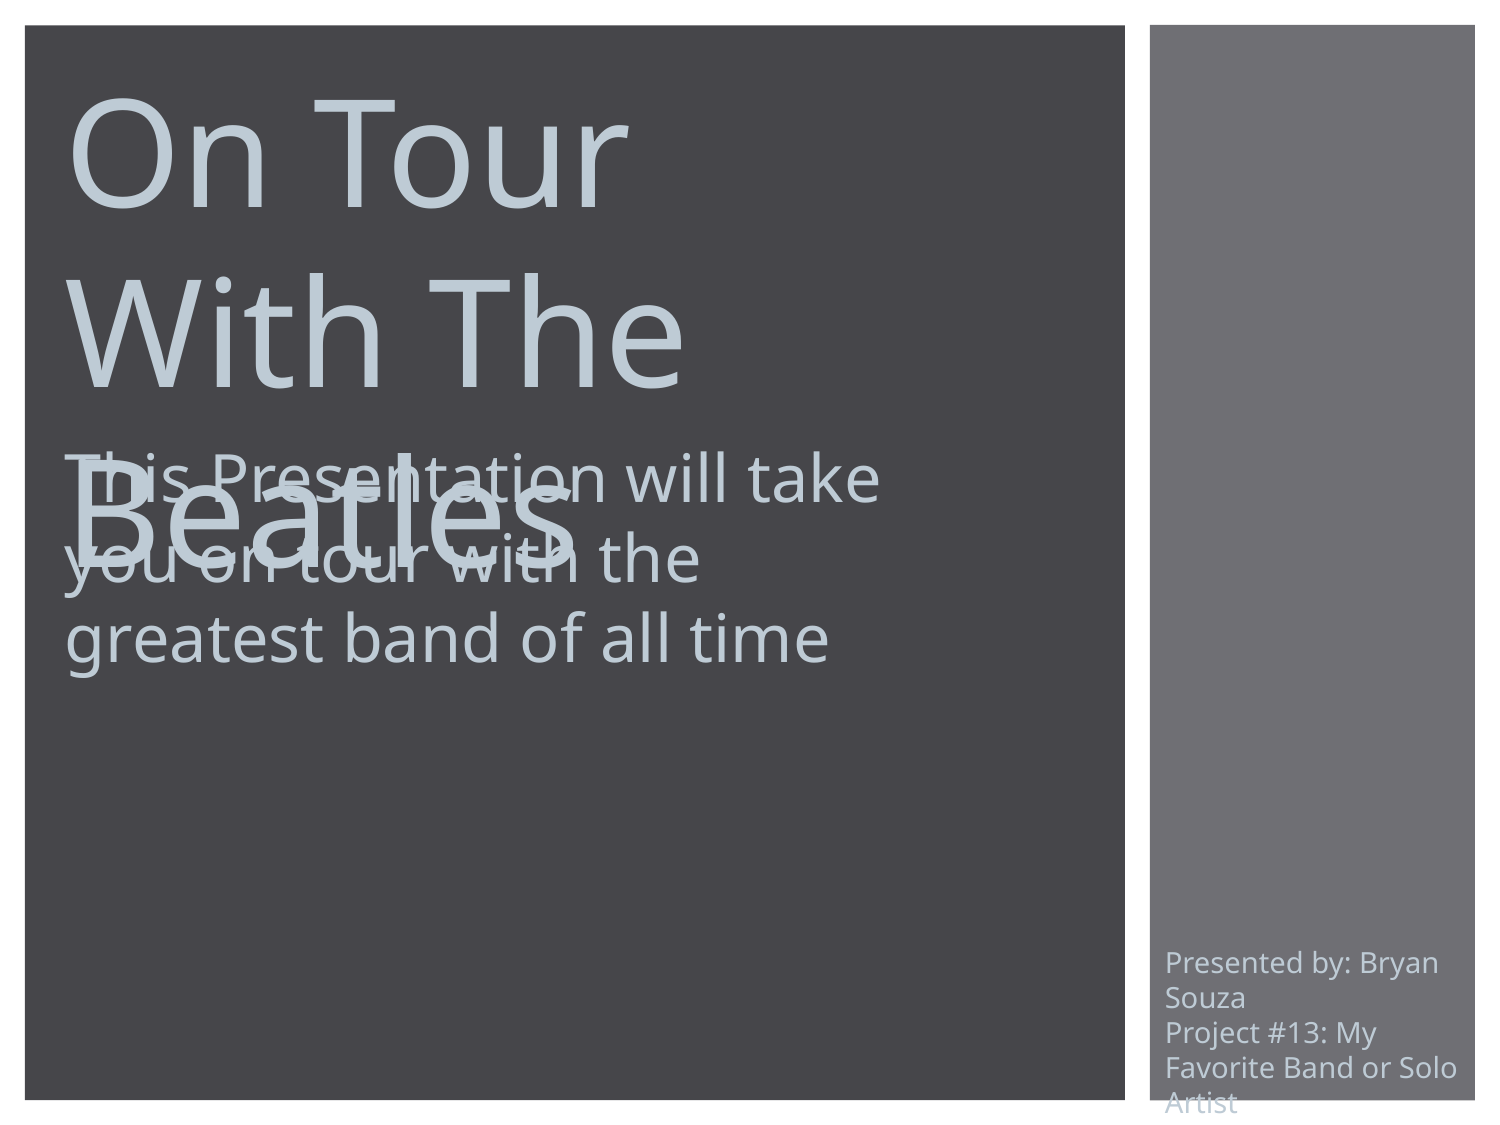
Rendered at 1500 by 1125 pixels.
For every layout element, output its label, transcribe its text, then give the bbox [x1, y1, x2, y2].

text_box On Tour With The Beatles [50, 49, 900, 428]
text_box This Presentation will take you on tour with the greatest band of all time [50, 428, 900, 684]
text_box Presented by: Bryan Souza Project #13: My Favorite Band or Solo Artist 5.26.11 [1149, 937, 1475, 1125]
